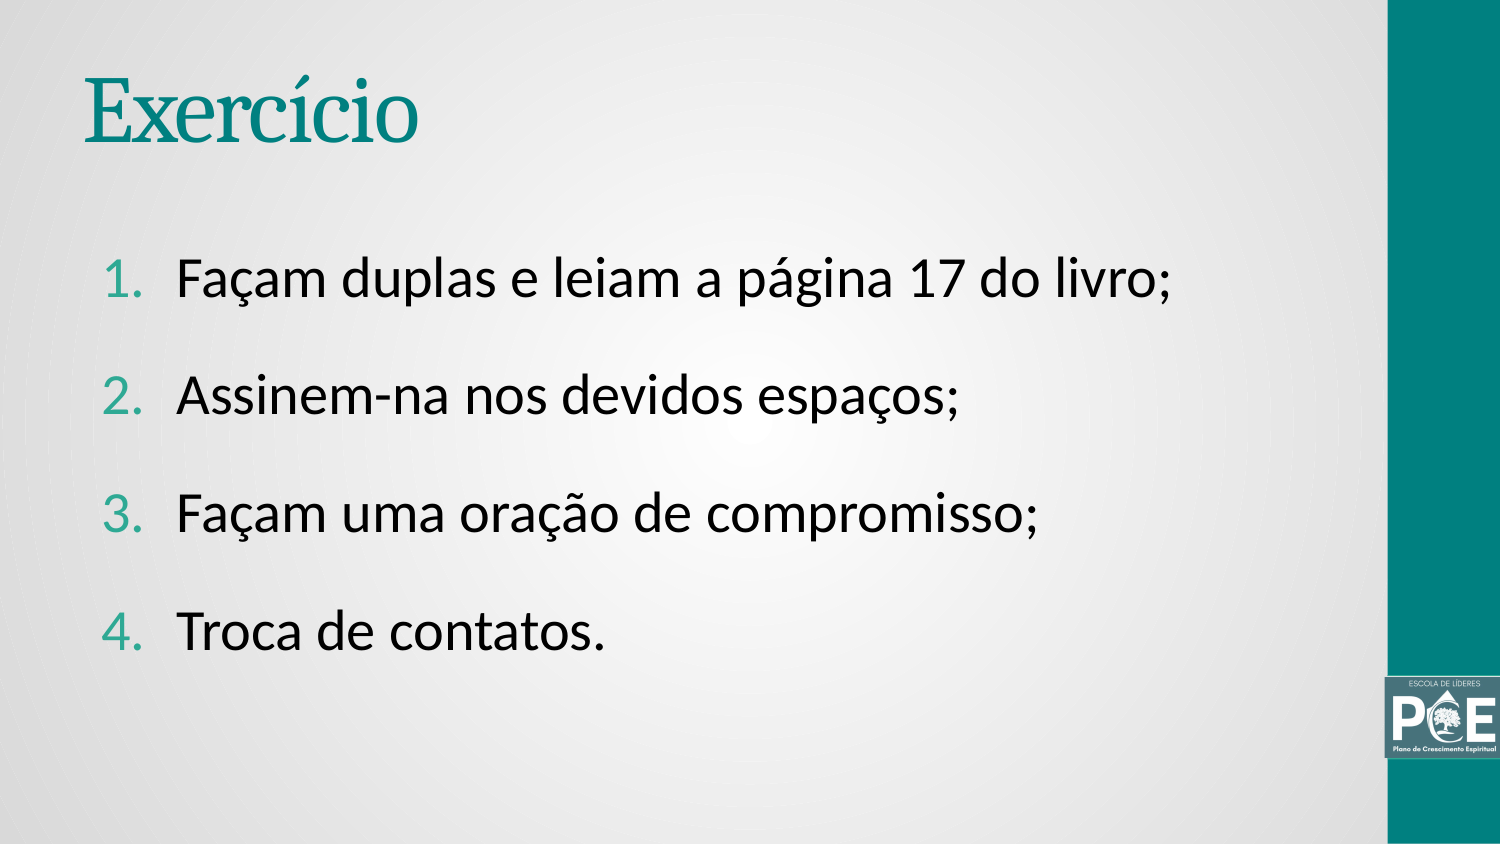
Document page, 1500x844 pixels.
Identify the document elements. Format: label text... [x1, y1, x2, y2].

list Façam duplas e leiam a página 17 do livro; Assinem-na nos devidos espaços; Façam uma oração de compromisso; Troca de contatos. [74, 196, 1326, 684]
title Exercício [74, 33, 1326, 175]
picture [1384, 676, 1500, 758]
